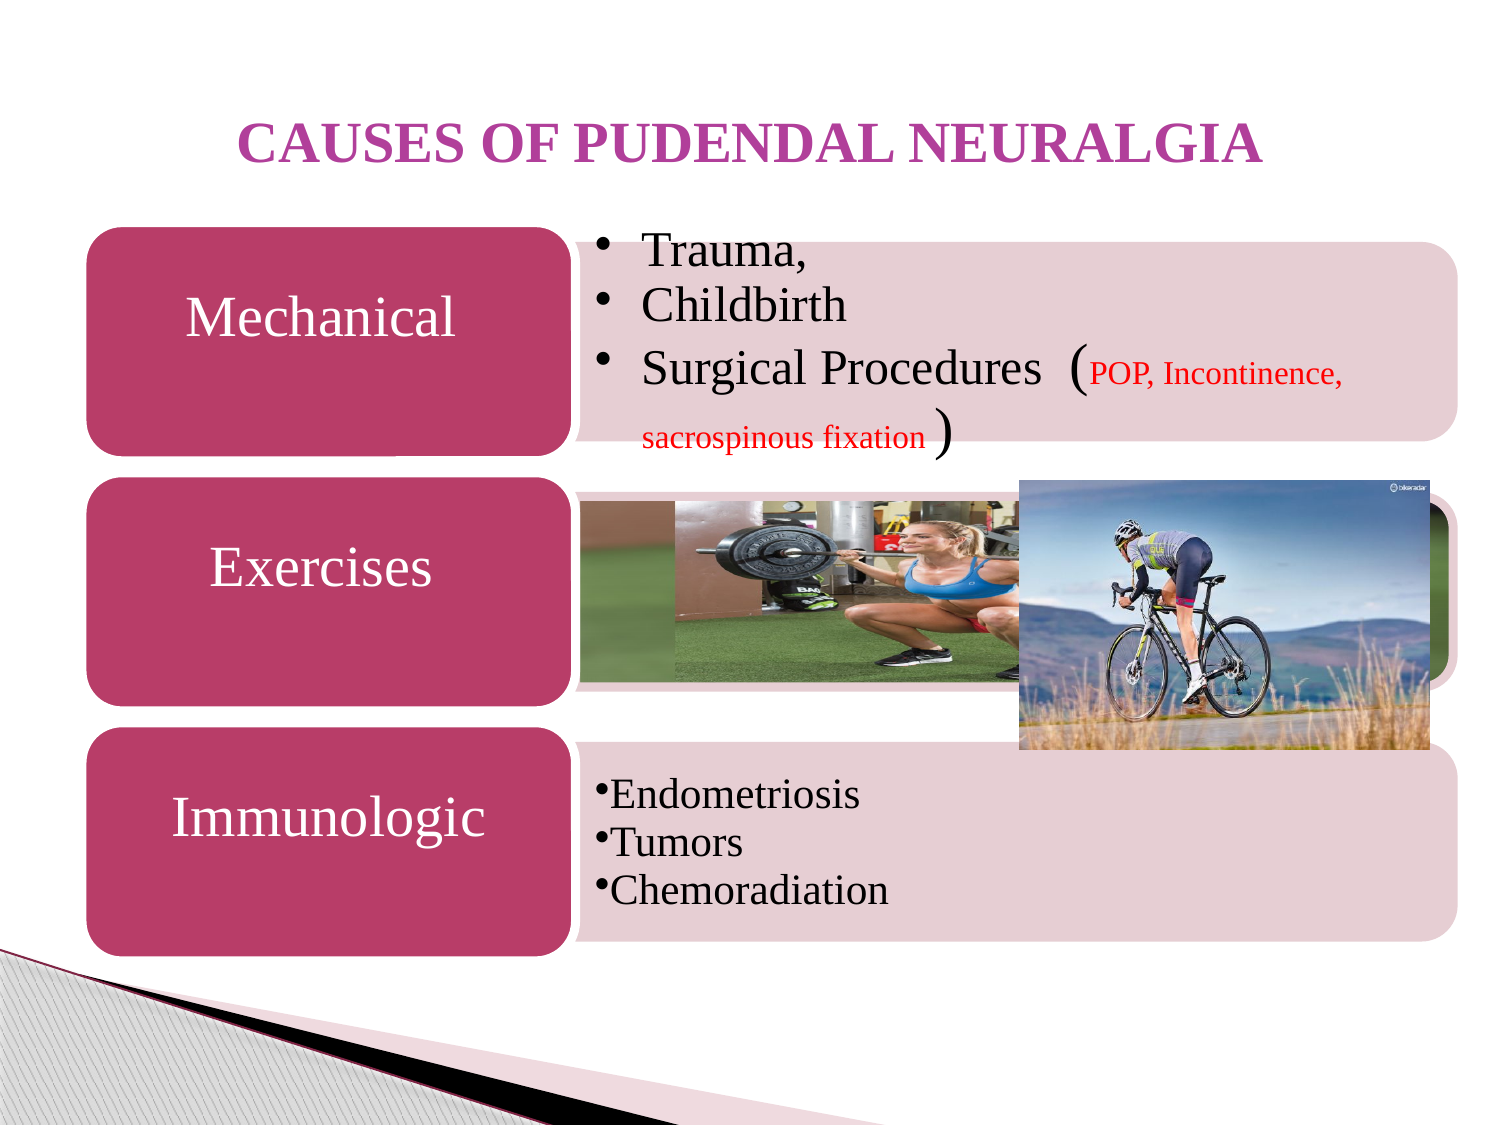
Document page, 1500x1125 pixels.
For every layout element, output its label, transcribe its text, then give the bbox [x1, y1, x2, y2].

title CAUSES OF PUDENDAL NEURALGIA [75, 45, 1425, 230]
picture [1019, 480, 1430, 751]
list [93, 973, 1444, 989]
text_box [81, 222, 1454, 962]
